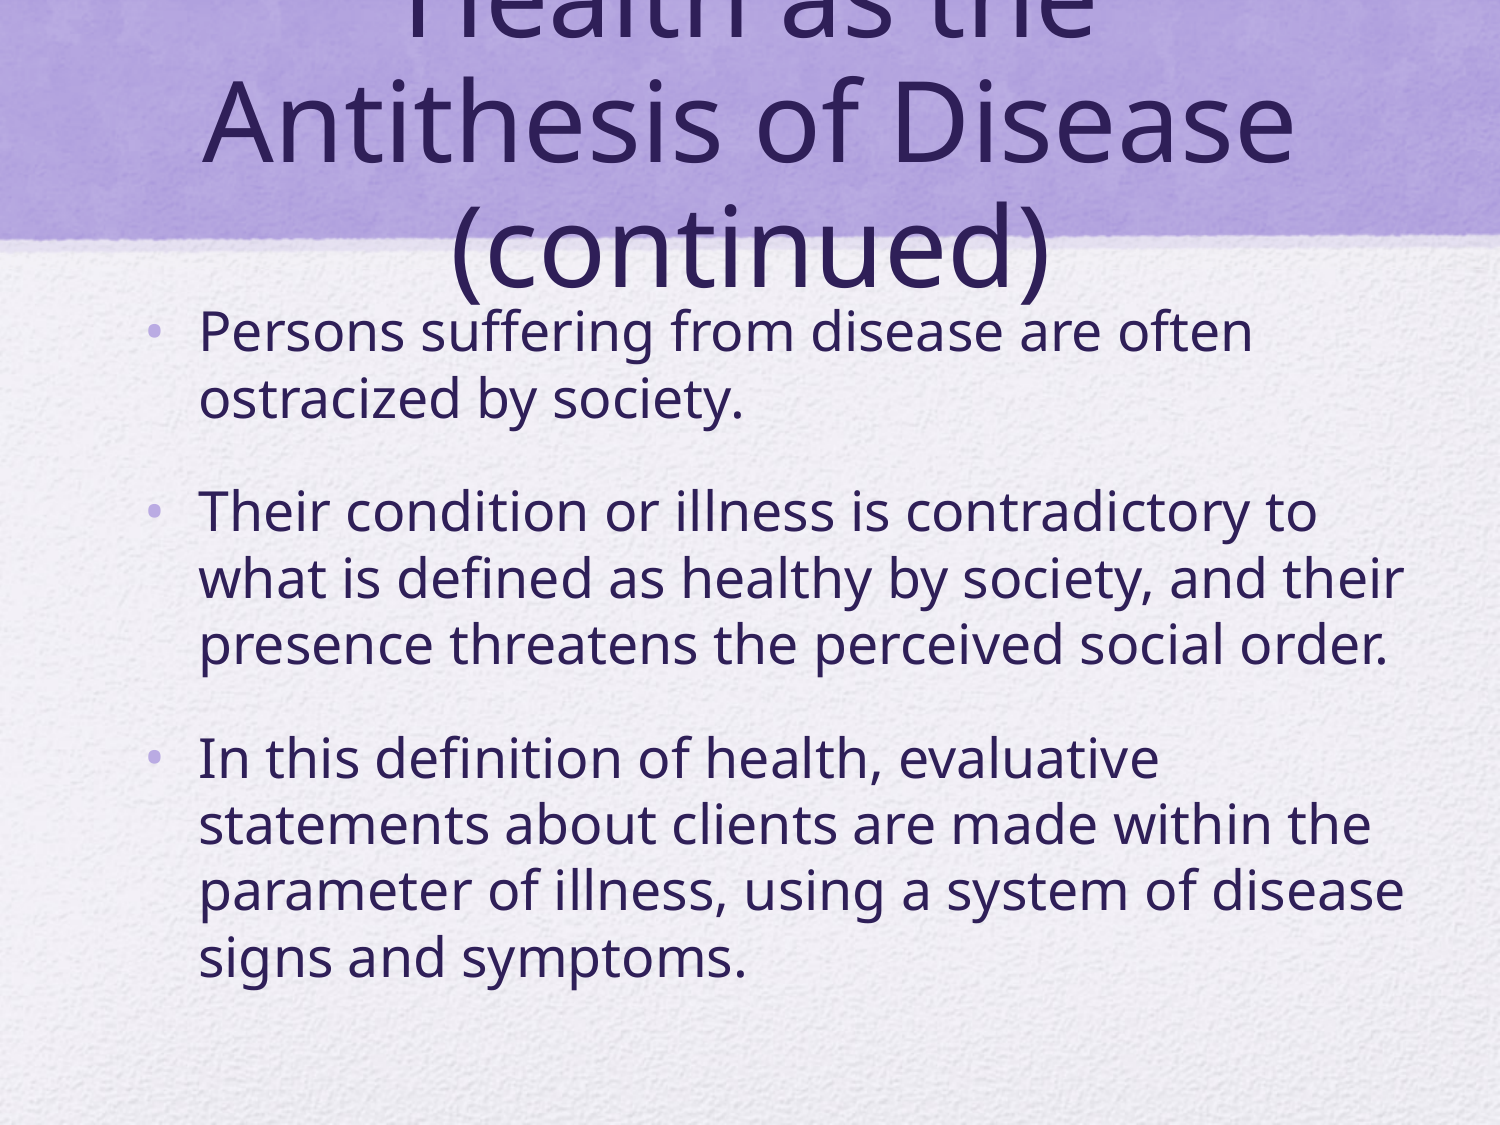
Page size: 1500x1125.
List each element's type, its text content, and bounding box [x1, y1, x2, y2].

title Health as the Antithesis of Disease (continued) [129, 6, 1372, 239]
list Persons suffering from disease are often ostracized by society. Their condition or illness is contradictory to what is defined as healthy by society, and their presence threatens the perceived social order. In this definition of health, evaluative statements about clients are made within the parameter of illness, using a system of disease signs and symptoms. [129, 288, 1434, 1064]
picture [0, 225, 1500, 1125]
